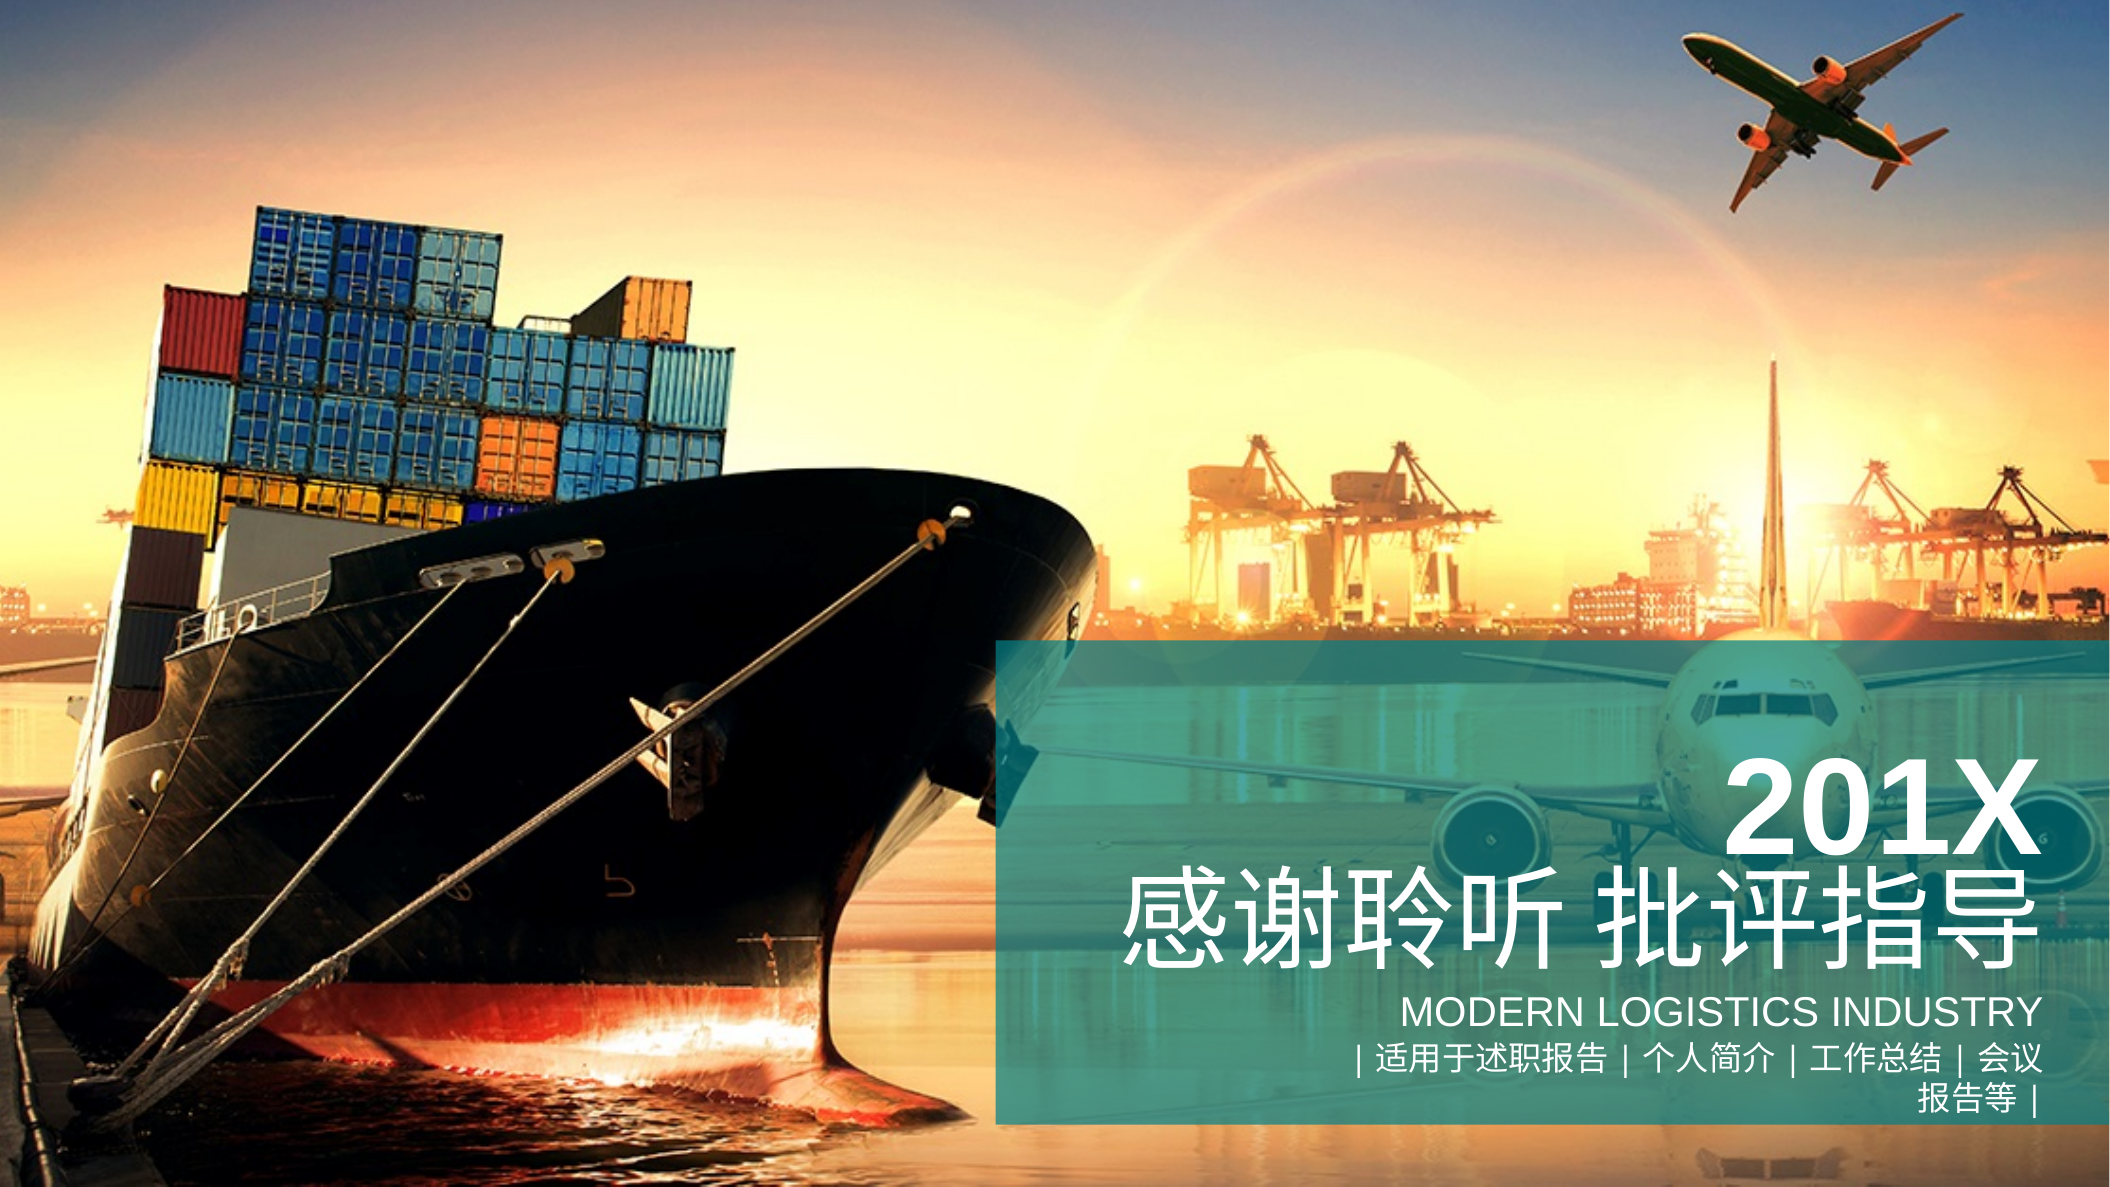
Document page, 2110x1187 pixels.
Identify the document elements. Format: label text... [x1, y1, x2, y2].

text_box 感谢聆听 批评指导 [995, 840, 2059, 991]
text_box 201X [1692, 710, 2059, 840]
text_box |适用于述职报告|个人简介|工作总结|会议报告等| [1308, 1029, 2059, 1125]
text_box [0, 0, 2110, 1187]
text_box MODERN LOGISTICS INDUSTRY [1243, 991, 2059, 1042]
text_box [995, 639, 2110, 1126]
